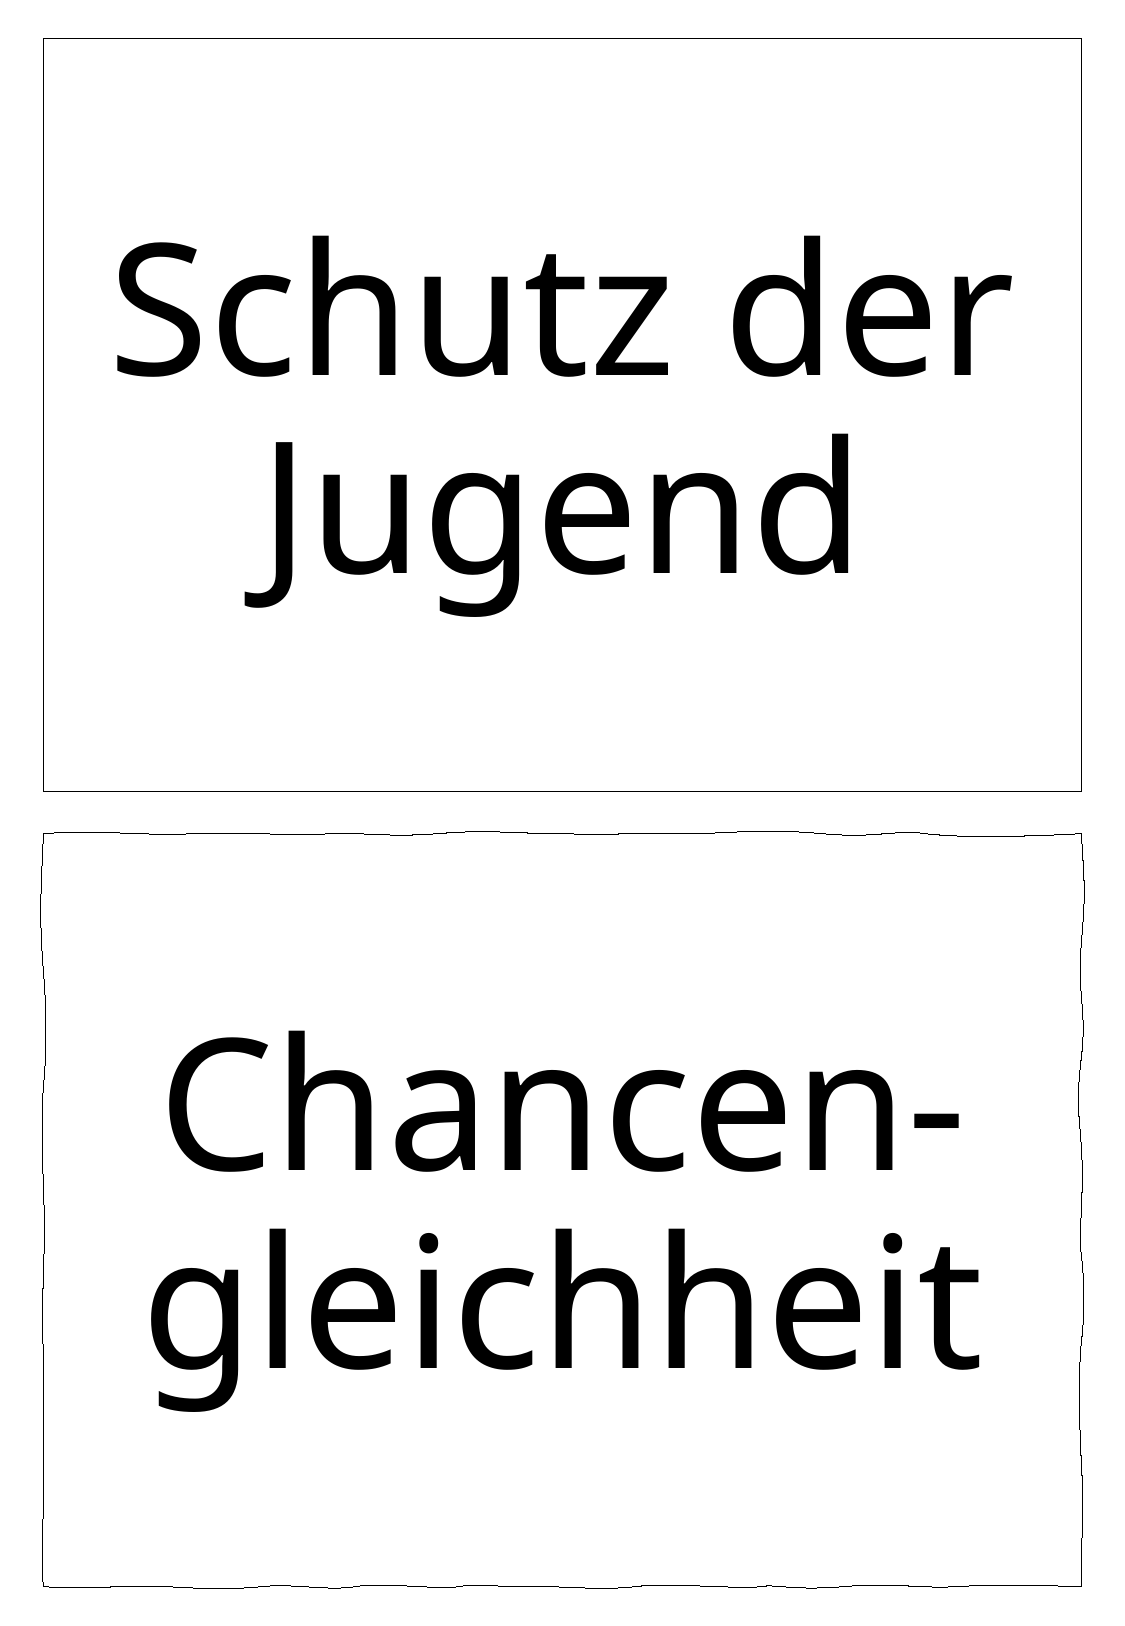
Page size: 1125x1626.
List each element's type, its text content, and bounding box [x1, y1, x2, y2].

text_box Chancen-gleichheit [40, 830, 1085, 1590]
title Schutz der Jugend [43, 38, 1082, 792]
